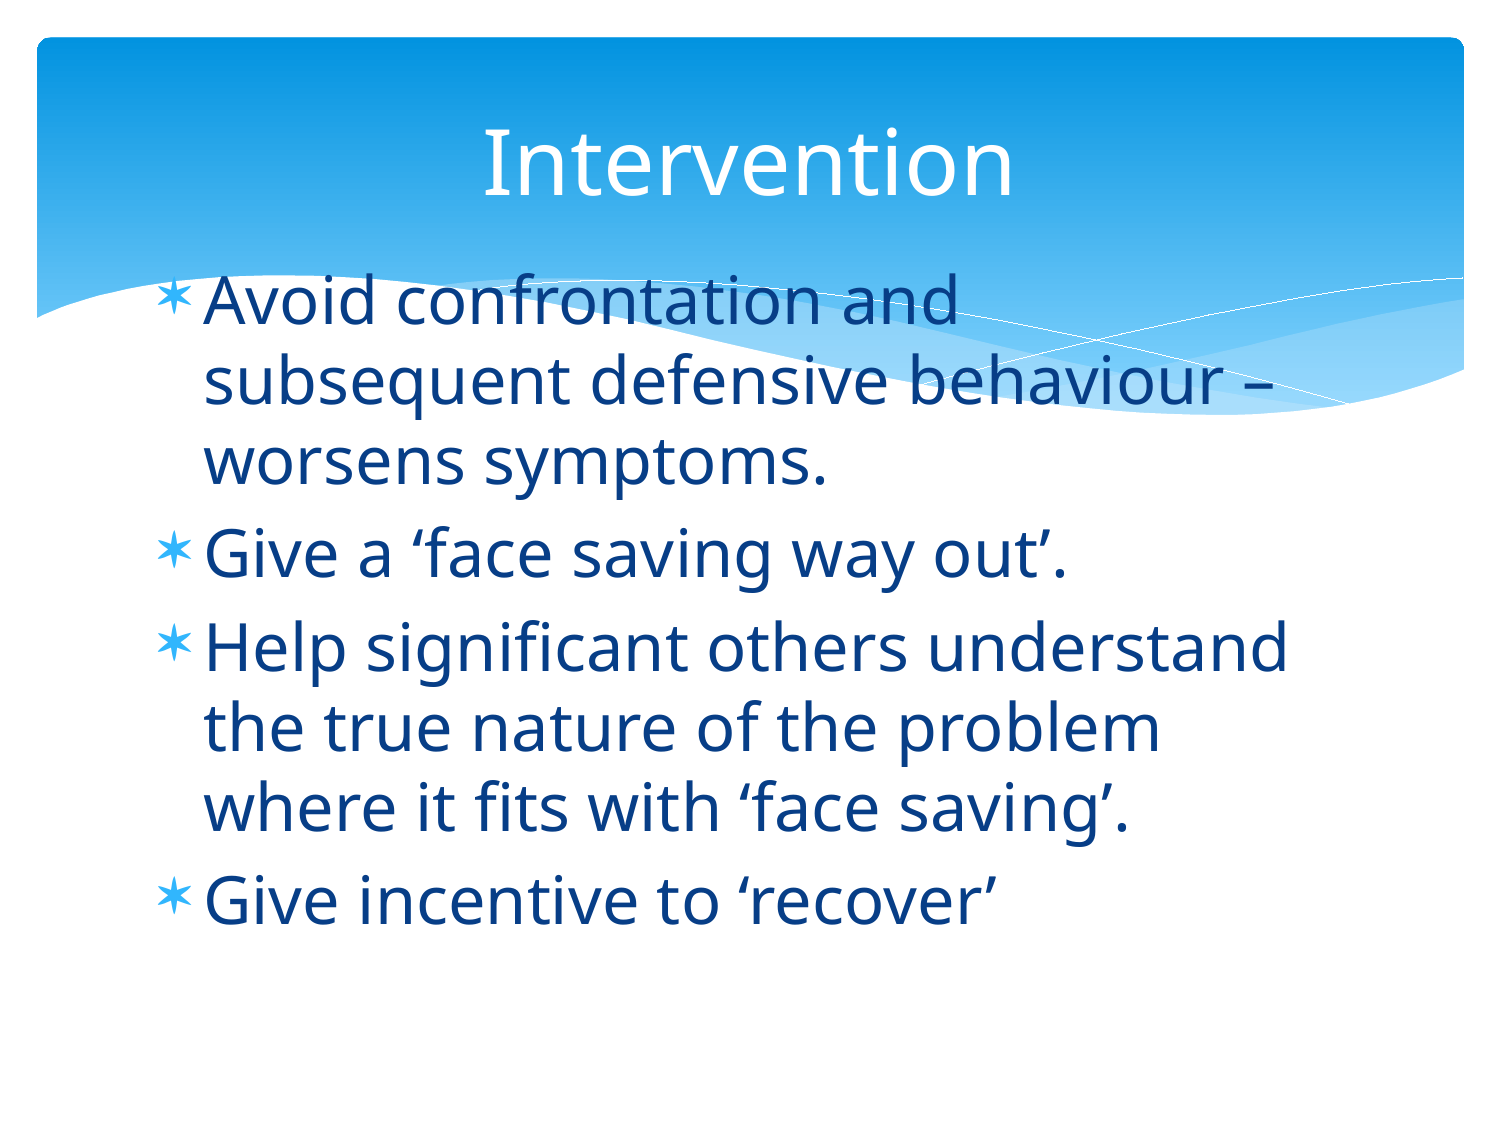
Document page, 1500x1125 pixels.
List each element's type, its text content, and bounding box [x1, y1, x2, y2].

list Avoid confrontation and subsequent defensive behaviour – worsens symptoms. Give a ‘face saving way out’. Help significant others understand the true nature of the problem where it fits with ‘face saving’. Give incentive to ‘recover’ [143, 261, 1359, 1005]
title Intervention [75, 55, 1425, 261]
